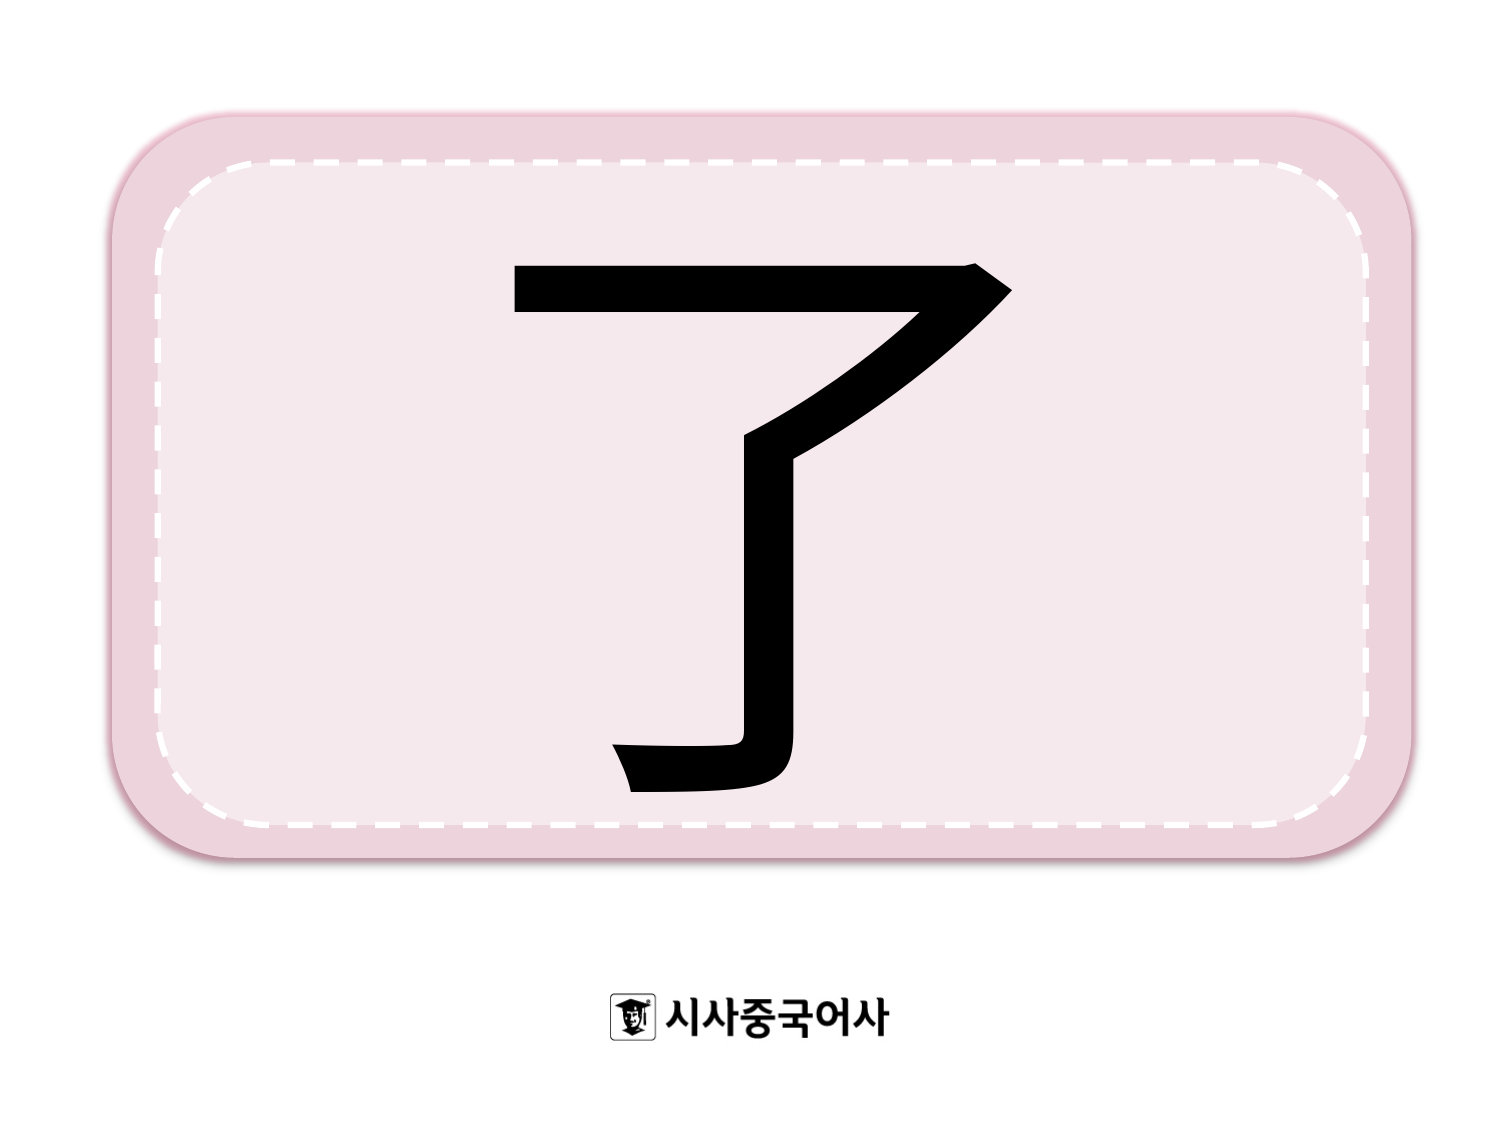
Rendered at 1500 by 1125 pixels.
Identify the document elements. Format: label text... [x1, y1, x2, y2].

picture [602, 987, 898, 1047]
text_box 了 [162, 160, 1371, 824]
